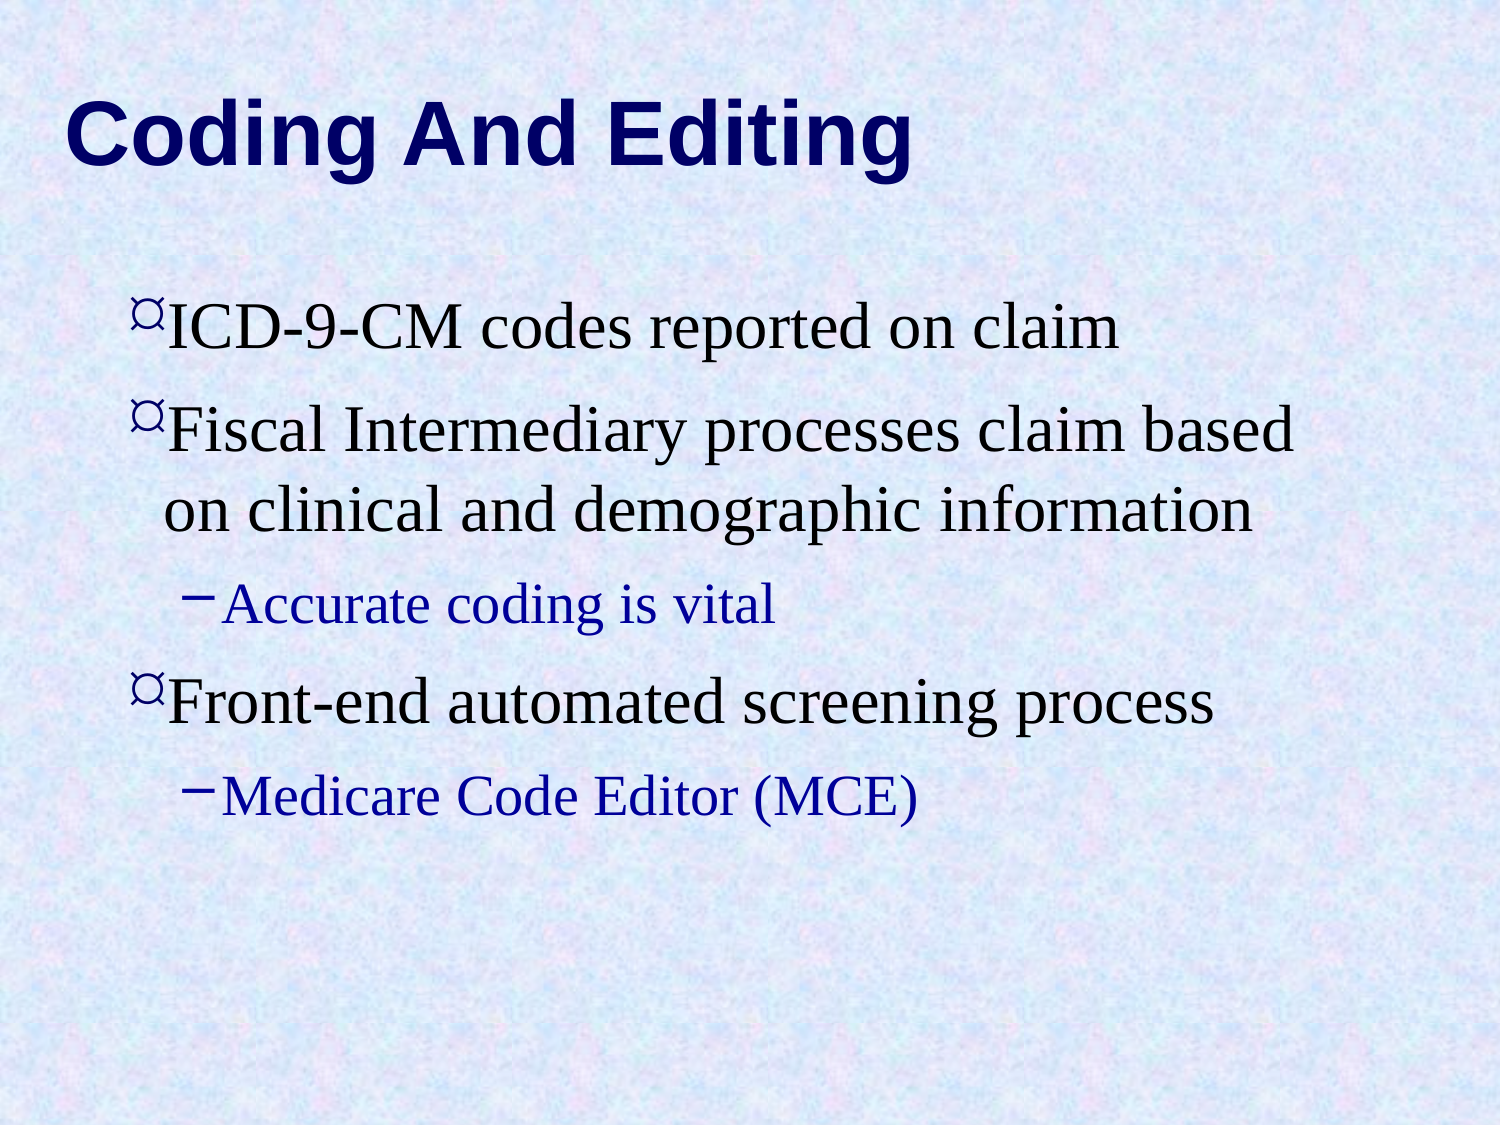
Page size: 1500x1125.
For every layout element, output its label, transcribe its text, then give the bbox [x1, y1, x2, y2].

title Coding And Editing [50, 37, 1450, 238]
list ICD-9-CM codes reported on claim Fiscal Intermediary processes claim based on clinical and demographic information Accurate coding is vital Front-end automated screening process Medicare Code Editor (MCE) [112, 275, 1375, 1050]
